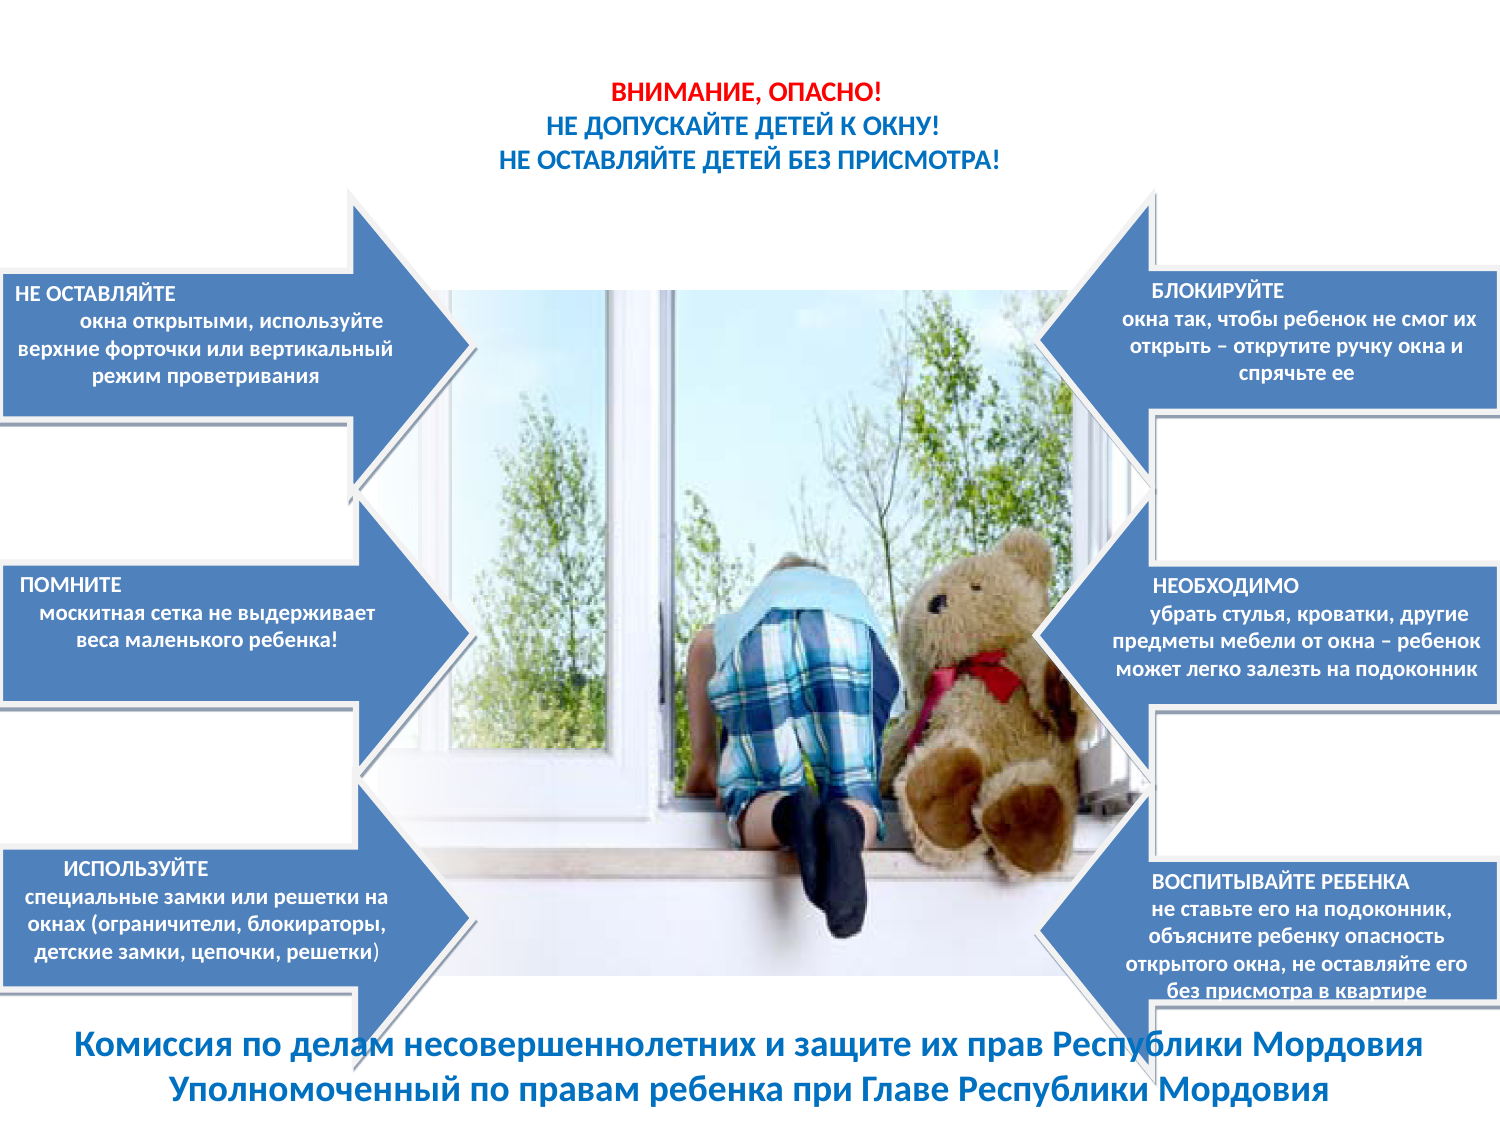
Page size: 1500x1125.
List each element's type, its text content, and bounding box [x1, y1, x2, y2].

text_box Комиссия по делам несовершеннолетних и защите их прав Республики Мордовия Уполномоченный по правам ребенка при Главе Республики Мордовия [0, 1011, 1500, 1117]
text_box НЕ ОСТАВЛЯЙТЕ окна открытыми, используйте верхние форточки или вертикальный режим проветривания [0, 196, 427, 494]
title ВНИМАНИЕ, ОПАСНО! НЕ ДОПУСКАЙТЕ ДЕТЕЙ К ОКНУ! НЕ ОСТАВЛЯЙТЕ ДЕТЕЙ БЕЗ ПРИСМОТРА! [112, 30, 1388, 232]
picture [359, 290, 1152, 977]
text_box ВОСПИТЫВАЙТЕ РЕБЕНКА не ставьте его на подоконник, объясните ребенку опасность открытого окна, не оставляйте его без присмотра в квартире [1078, 858, 1500, 1011]
text_box ИСПОЛЬЗУЙТЕ специальные замки или решетки на окнах (ограничители, блокираторы, детские замки, цепочки, решетки) [0, 846, 419, 1011]
text_box БЛОКИРУЙТЕ окна так, чтобы ребенок не смог их открыть – открутите ручку окна и спрячьте ее [1077, 196, 1500, 412]
text_box НЕОБХОДИМО убрать стулья, кроватки, другие предметы мебели от окна – ребенок может легко залезть на подоконник [1156, 563, 1500, 708]
text_box ПОМНИТЕ москитная сетка не выдерживает веса маленького ребенка! [0, 562, 354, 705]
